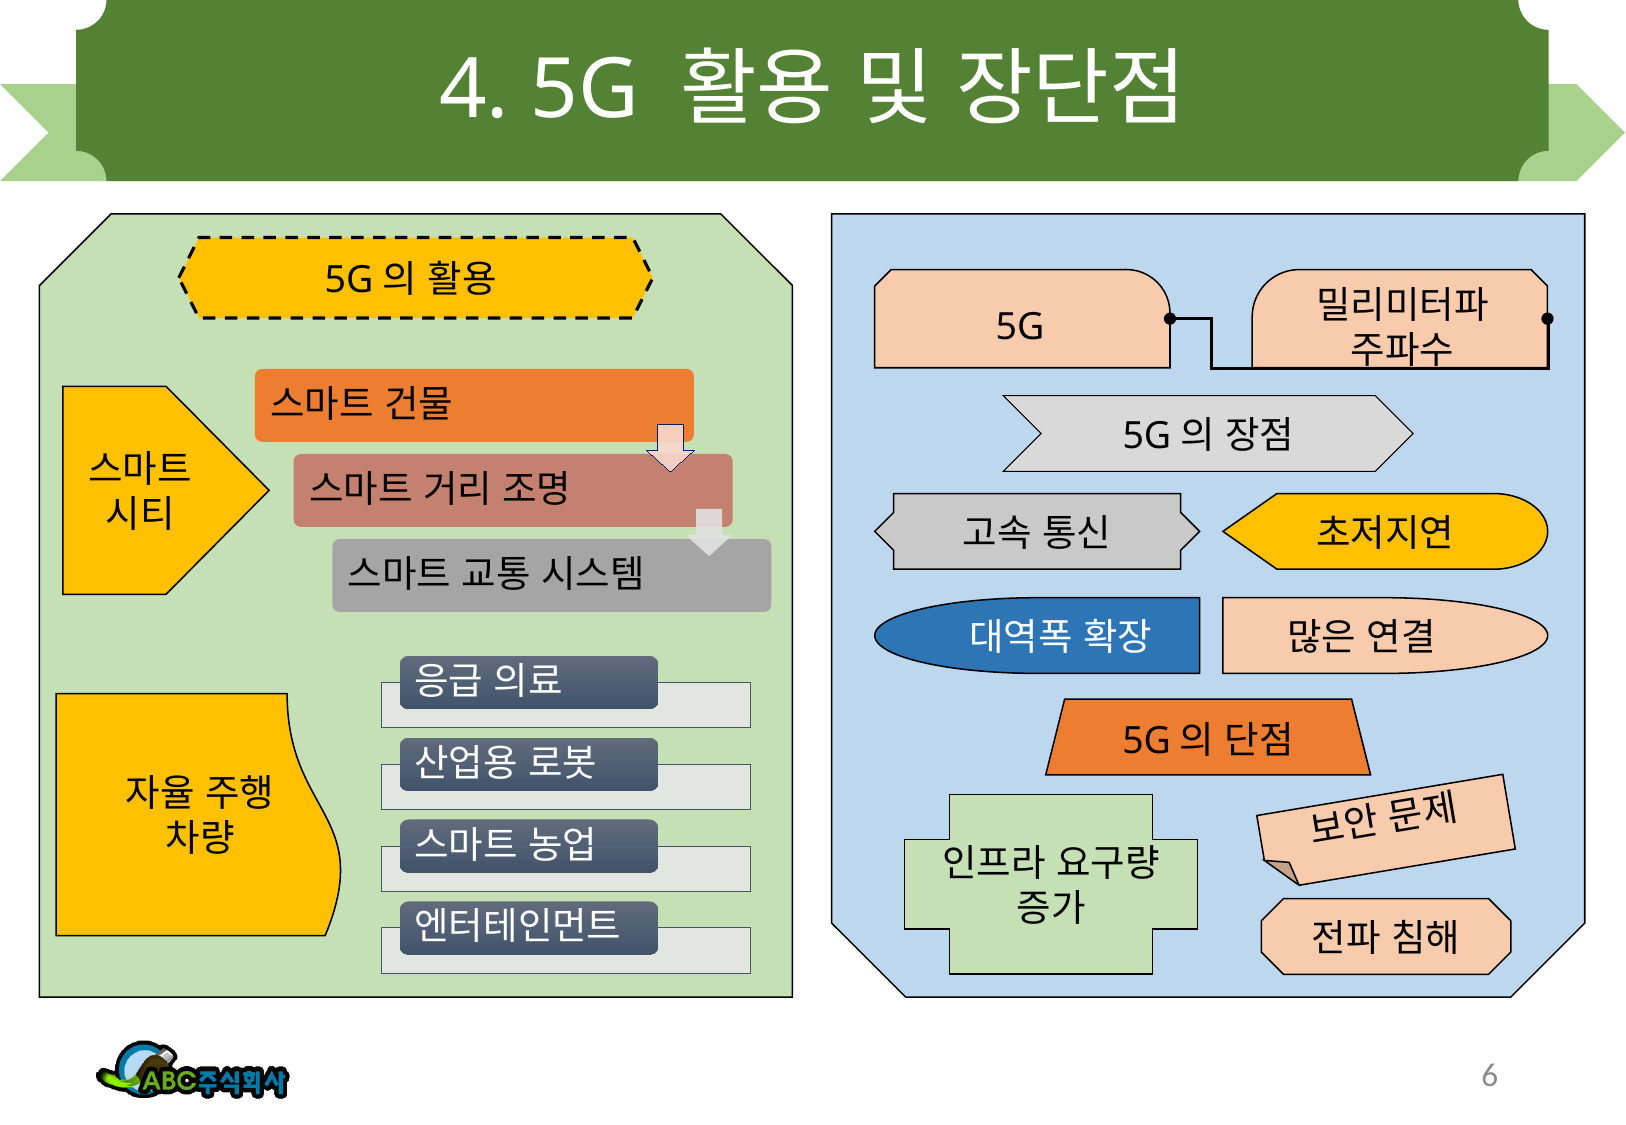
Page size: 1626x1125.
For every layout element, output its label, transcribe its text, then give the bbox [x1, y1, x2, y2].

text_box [254, 368, 772, 612]
text_box 스마트 시티 [61, 385, 254, 596]
text_box 보안 문제 [1255, 773, 1517, 887]
picture [87, 1034, 295, 1103]
text_box 5G의 장점 [1000, 394, 1415, 473]
text_box 5G의 단점 [1044, 698, 1372, 776]
title 4. 5G 활용 및 장단점 [0, 0, 1625, 182]
text_box [38, 212, 794, 999]
text_box 대역폭 확장 [873, 596, 1201, 675]
text_box 밀리미터파 주파수 [1251, 268, 1549, 367]
text_box 5G의 활용 [177, 236, 654, 320]
text_box 5G [873, 268, 1172, 369]
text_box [381, 654, 751, 975]
text_box [830, 212, 1586, 999]
text_box [55, 692, 342, 937]
text_box 인프라 요구량 증가 [904, 793, 1199, 975]
text_box 초저지연 [1221, 492, 1549, 571]
slide_number 6 [1147, 1042, 1514, 1103]
text_box 고속 통신 [873, 492, 1202, 571]
text_box 많은 연결 [1221, 596, 1549, 675]
text_box 전파 침해 [1260, 897, 1512, 976]
text_box 자율 주행 차량 [100, 761, 300, 867]
